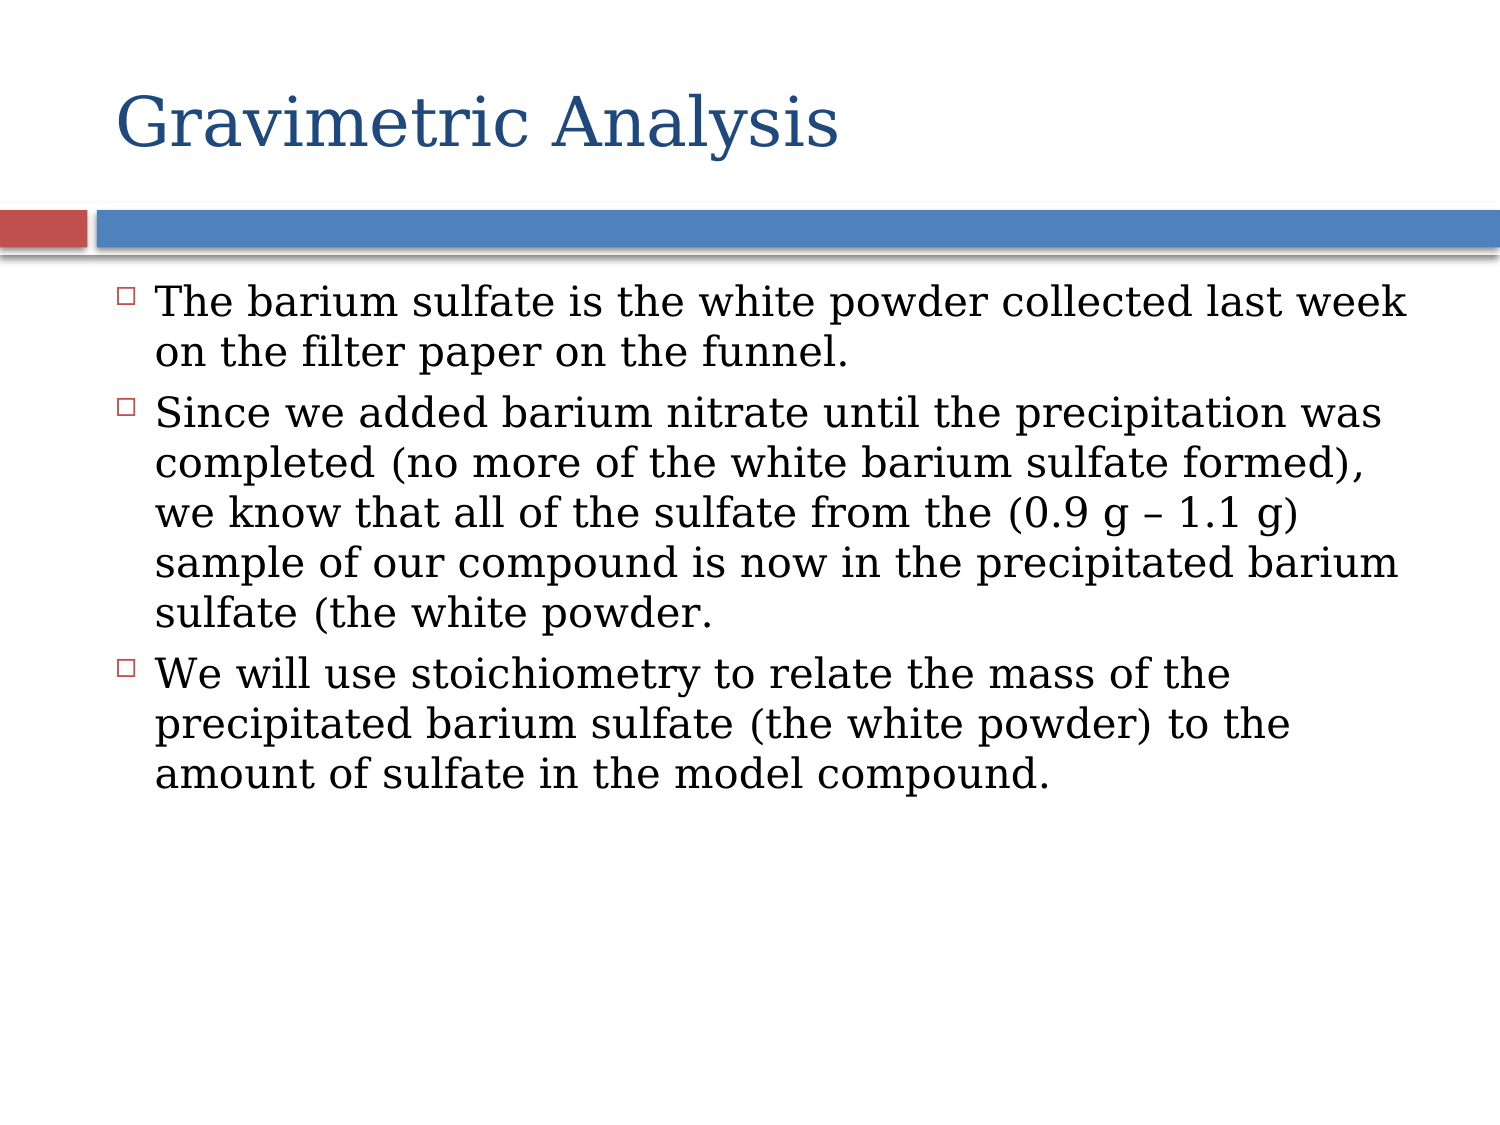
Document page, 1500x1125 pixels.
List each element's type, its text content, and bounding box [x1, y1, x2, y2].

title Gravimetric Analysis [100, 37, 1438, 200]
